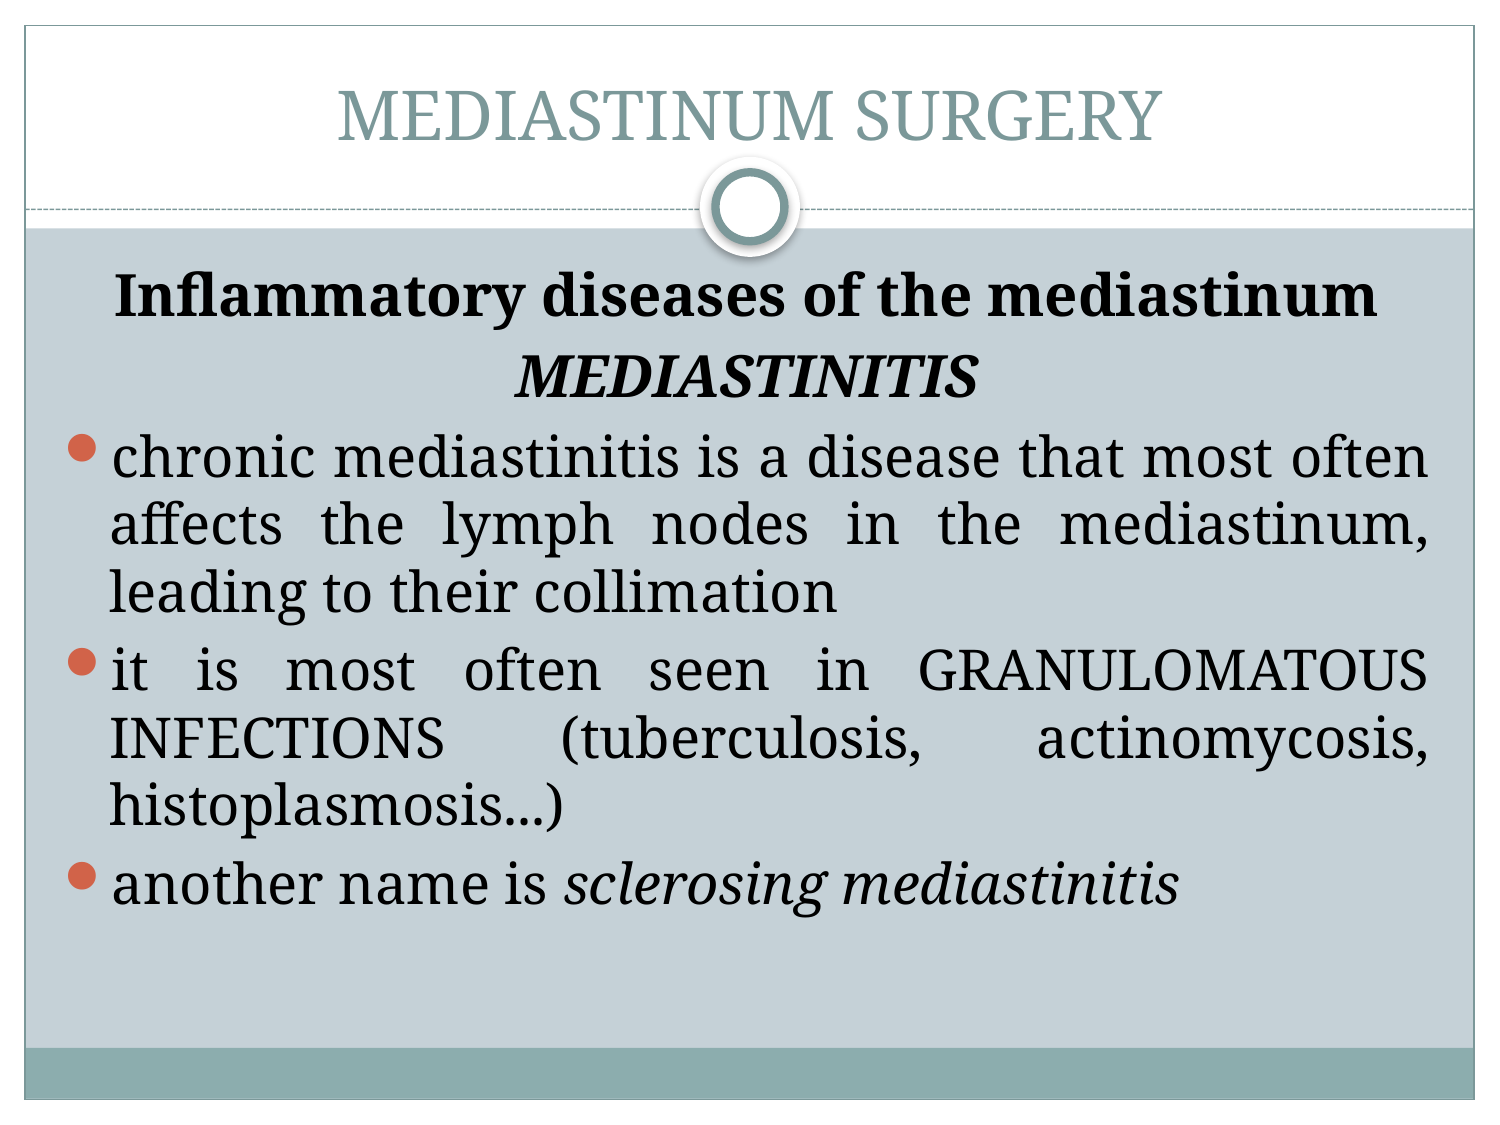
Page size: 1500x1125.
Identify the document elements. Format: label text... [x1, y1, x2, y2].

title MEDIASTINUM SURGERY [49, 37, 1450, 162]
list Inflammatory diseases of the mediastinum MEDIASTINITIS chronic mediastinitis is a disease that most often affects the lymph nodes in the mediastinum, leading to their collimation it is most often seen in GRANULOMATOUS INFECTIONS (tuberculosis, actinomycosis, histoplasmosis...) another name is sclerosing mediastinitis [49, 250, 1445, 1001]
